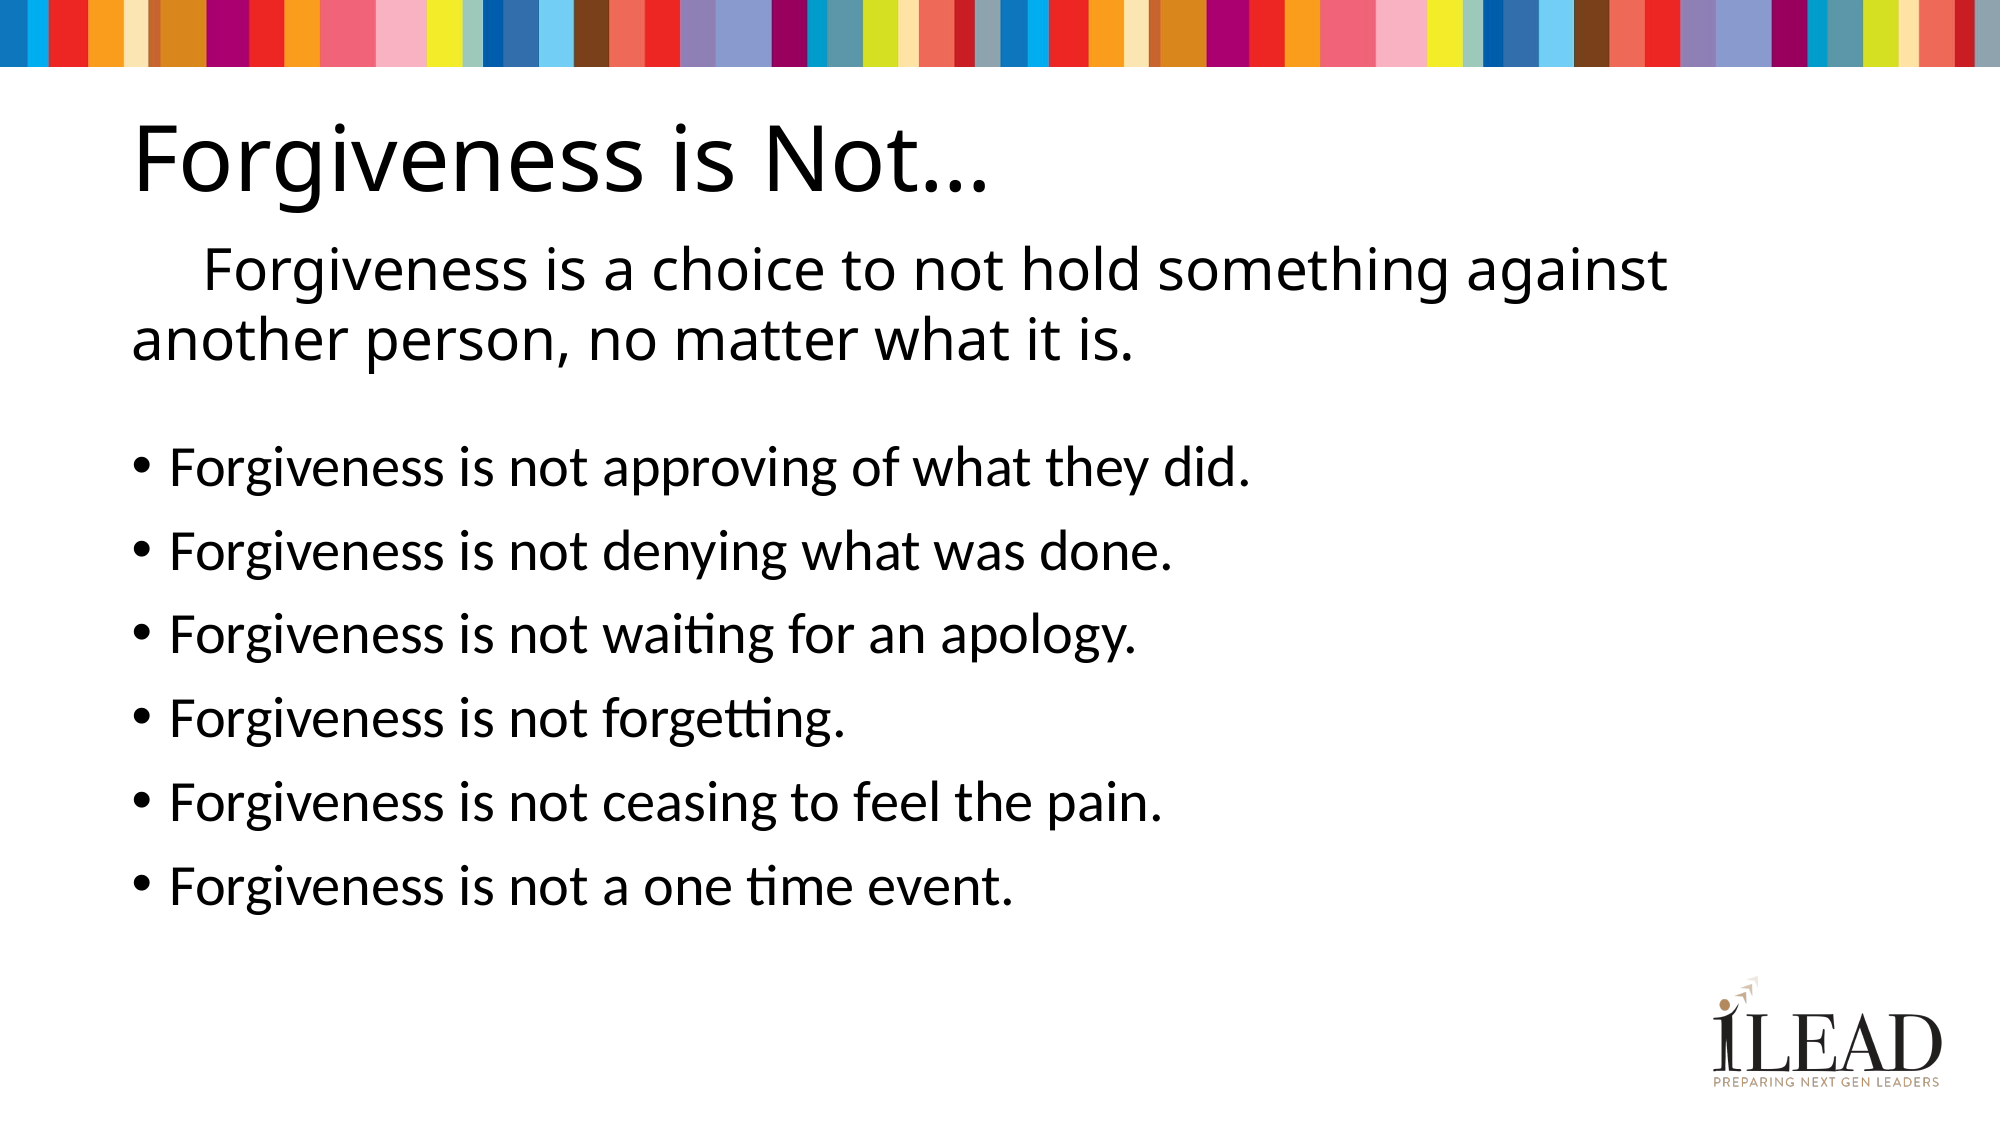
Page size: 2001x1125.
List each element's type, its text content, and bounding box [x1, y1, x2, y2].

picture [0, 0, 26, 67]
picture [1709, 972, 1945, 1091]
title Forgiveness is Not… Forgiveness is a choice to not hold something against another person, no matter what it is. [116, 67, 1842, 428]
list Forgiveness is not approving of what they did. Forgiveness is not denying what was done. Forgiveness is not waiting for an apology. Forgiveness is not forgetting. Forgiveness is not ceasing to feel the pain. Forgiveness is not a one time event. [116, 428, 1842, 1072]
picture [1048, 0, 1808, 67]
picture [1828, 0, 2000, 67]
picture [828, 0, 1026, 67]
picture [48, 0, 808, 67]
